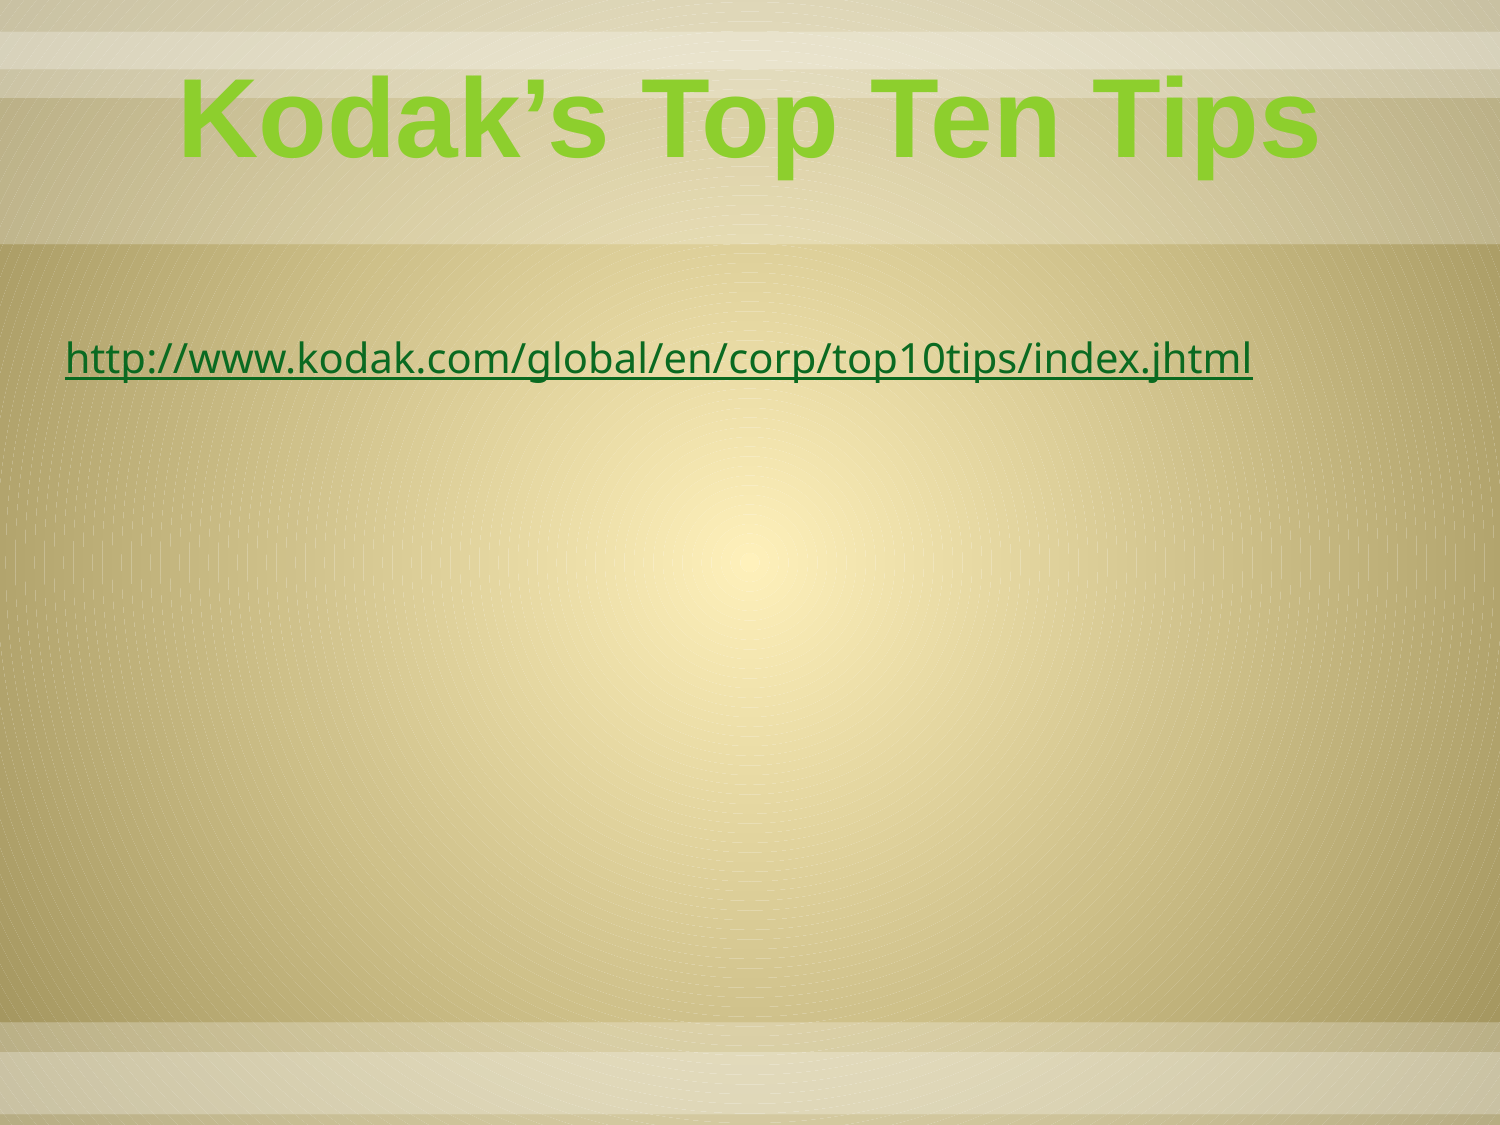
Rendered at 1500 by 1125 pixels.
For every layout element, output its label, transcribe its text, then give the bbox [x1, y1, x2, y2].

text_box http://www.kodak.com/global/en/corp/top10tips/index.jhtml [50, 324, 1450, 442]
picture [0, 0, 1500, 1125]
text_box Kodak’s Top Ten Tips [37, 37, 1463, 188]
